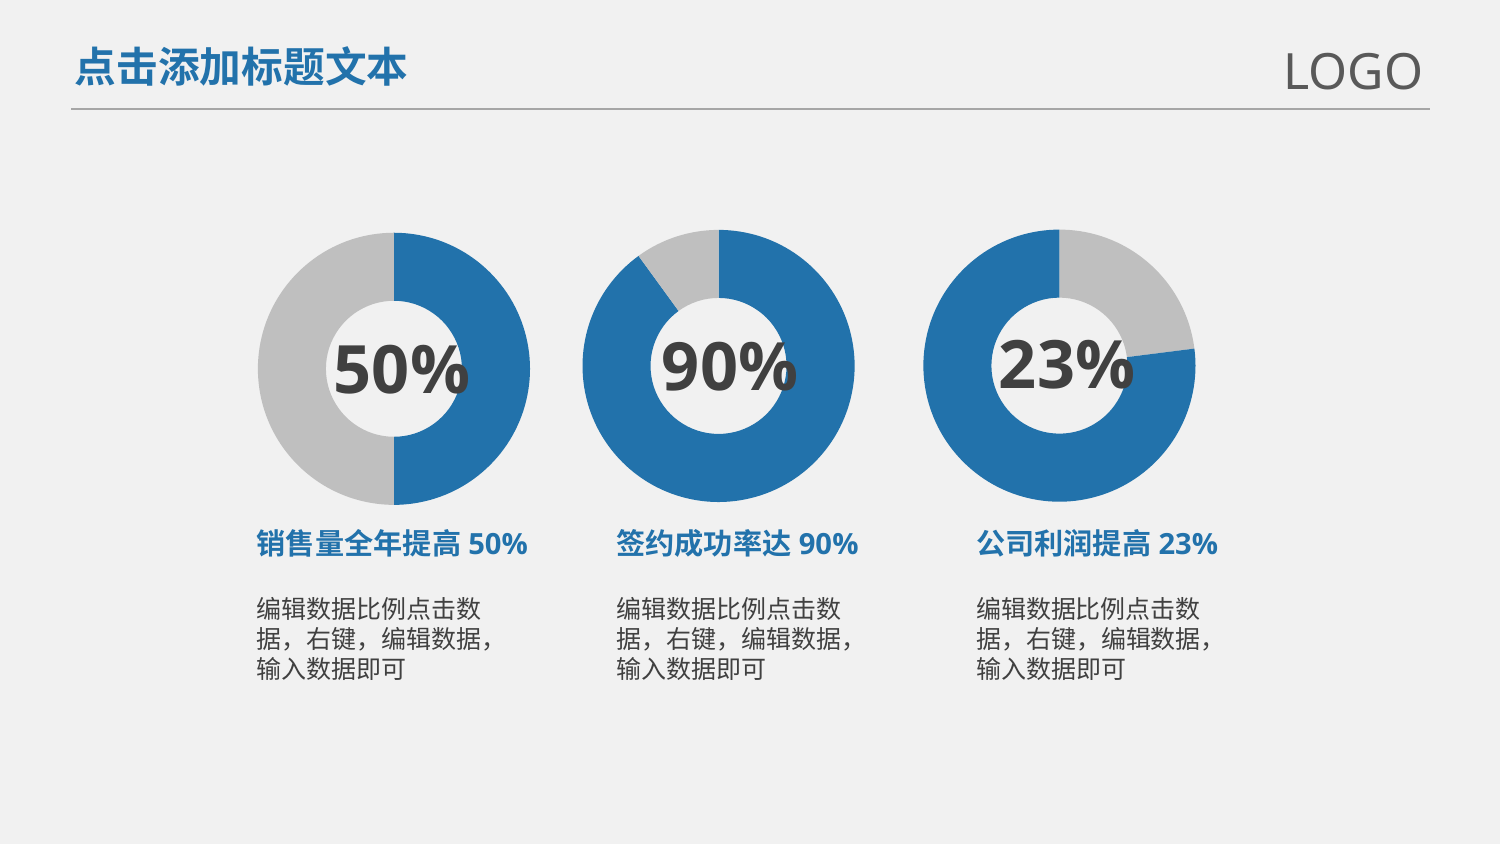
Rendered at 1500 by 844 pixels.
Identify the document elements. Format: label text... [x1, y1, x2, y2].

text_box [822, 223, 1296, 508]
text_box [245, 519, 563, 671]
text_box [964, 519, 1294, 671]
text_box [216, 226, 571, 511]
text_box LOGO [1268, 31, 1439, 107]
text_box 点击添加标题文本 [59, 33, 424, 99]
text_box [481, 223, 821, 508]
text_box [604, 519, 923, 671]
